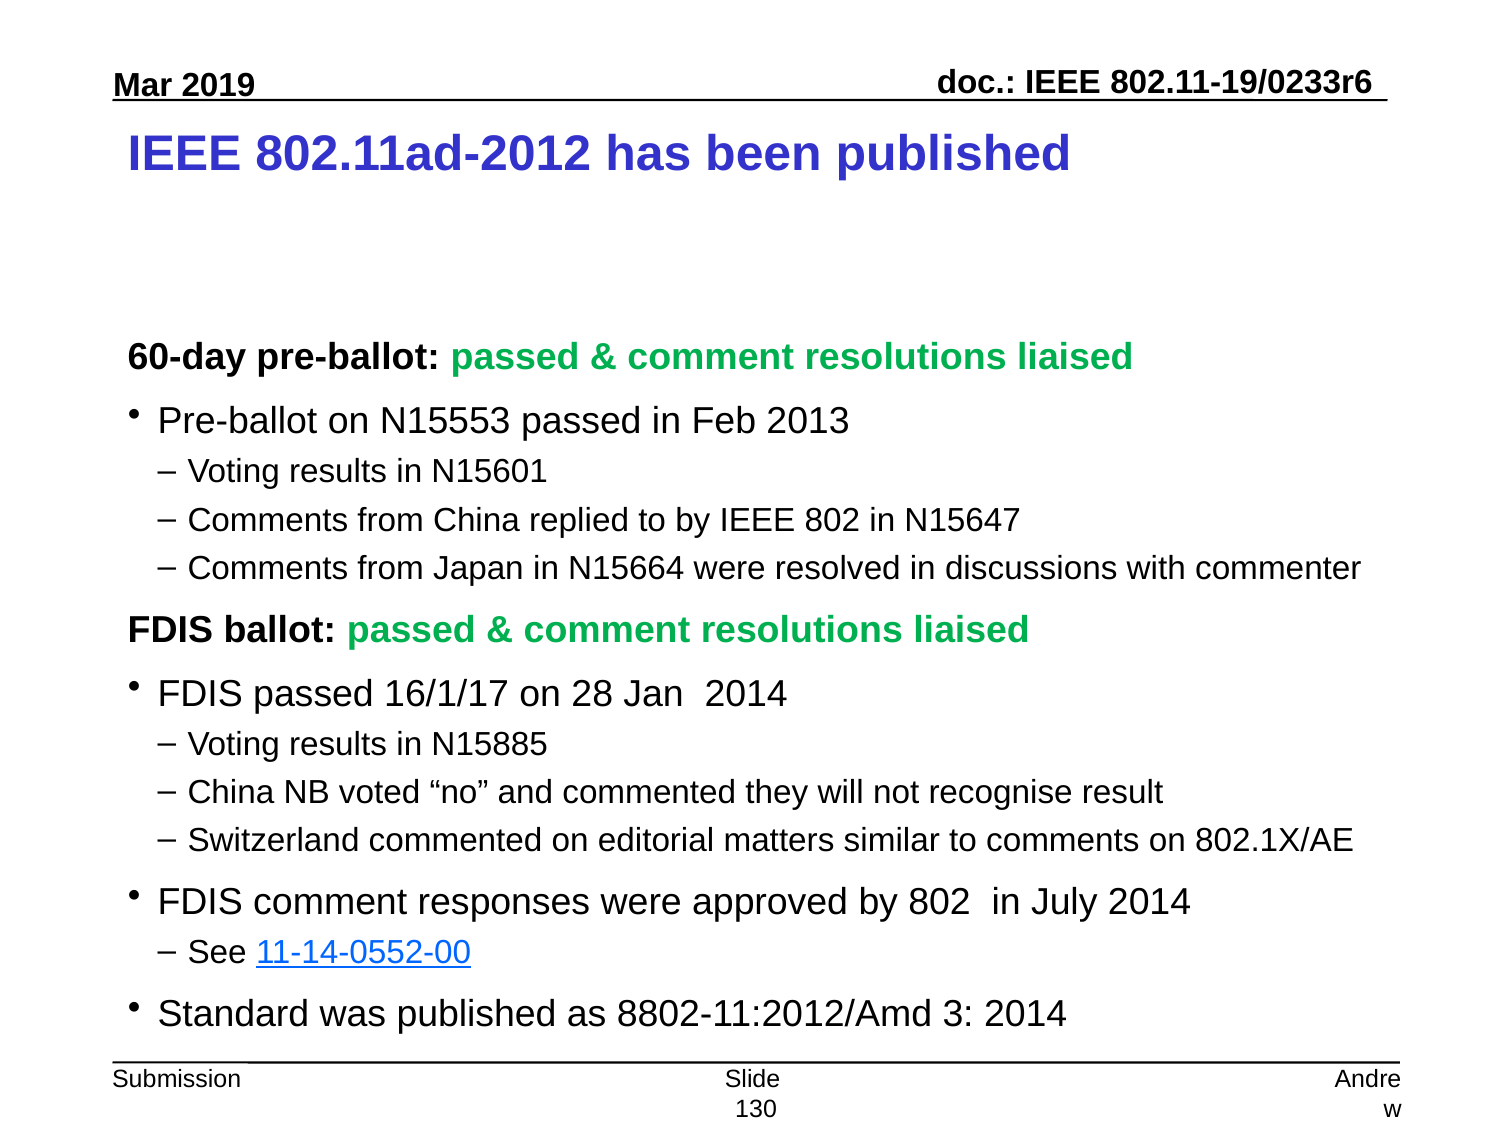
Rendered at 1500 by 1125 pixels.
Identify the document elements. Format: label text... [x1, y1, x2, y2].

footer Andrew Myles, Cisco [1320, 1061, 1402, 1093]
list 60-day pre-ballot: passed & comment resolutions liaised Pre-ballot on N15553 passed in Feb 2013 Voting results in N15601 Comments from China replied to by IEEE 802 in N15647 Comments from Japan in N15664 were resolved in discussions with commenter FDIS ballot: passed & comment resolutions liaised FDIS passed 16/1/17 on 28 Jan 2014 Voting results in N15885 China NB voted “no” and commented they will not recognise result Switzerland commented on editorial matters similar to comments on 802.1X/AE FDIS comment responses were approved by 802 in July 2014 See 11-14-0552-00 Standard was published as 8802-11:2012/Amd 3: 2014 [112, 324, 1388, 1000]
slide_number Slide 130 [709, 1061, 803, 1093]
title IEEE 802.11ad-2012 has been published [112, 112, 1500, 288]
